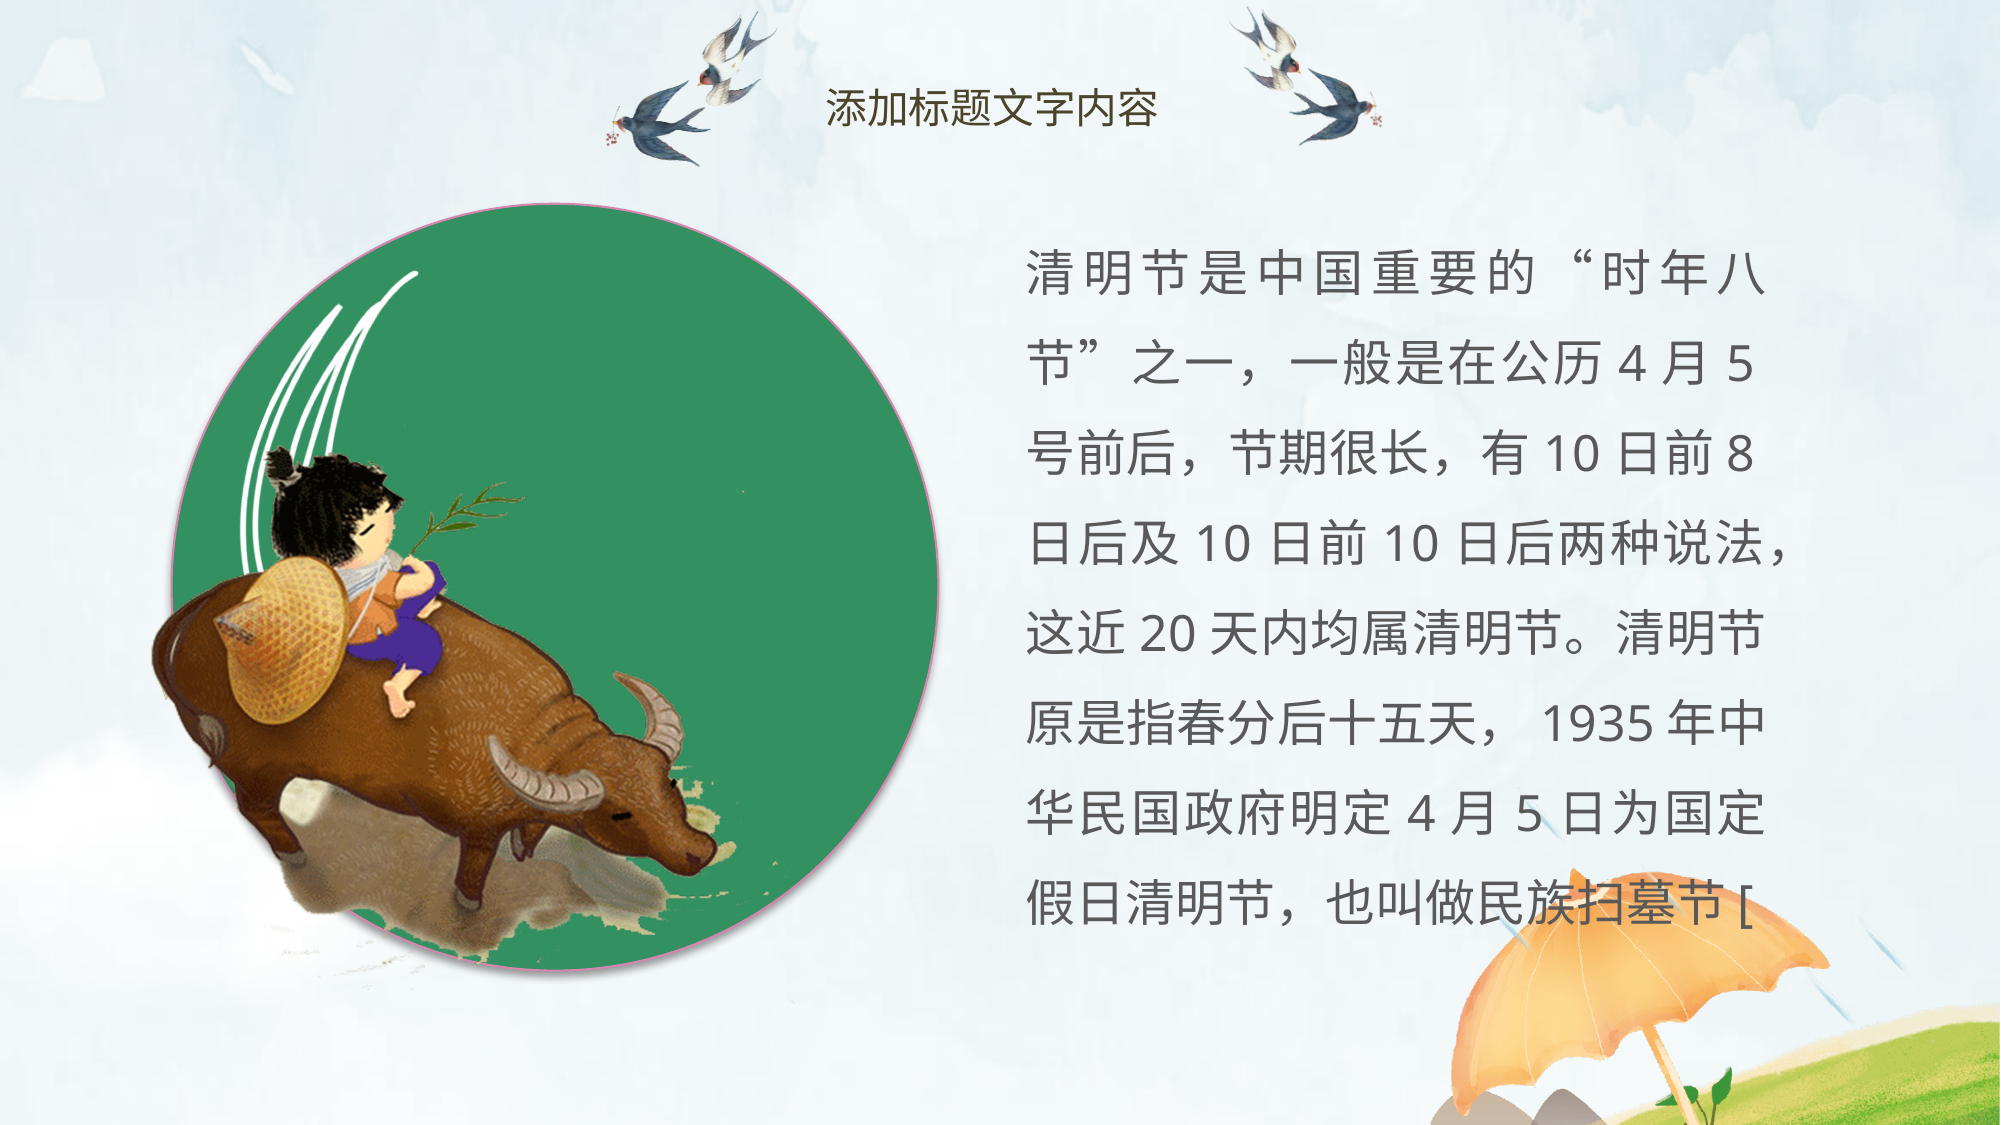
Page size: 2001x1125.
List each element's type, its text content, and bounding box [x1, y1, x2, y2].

text_box 添加标题文字内容 [783, 49, 1202, 140]
text_box 清明节是中国重要的“时年八节”之一，一般是在公历4月5号前后，节期很长，有10日前8日后及10日前10日后两种说法，这近20天内均属清明节。清明节原是指春分后十五天，1935年中华民国政府明定4月5日为国定假日清明节，也叫做民族扫墓节[ [1011, 203, 1782, 939]
picture [0, 376, 939, 1008]
picture [1213, 0, 1409, 163]
picture [576, 3, 796, 186]
picture [1430, 787, 2000, 1125]
text_box [233, 202, 898, 412]
